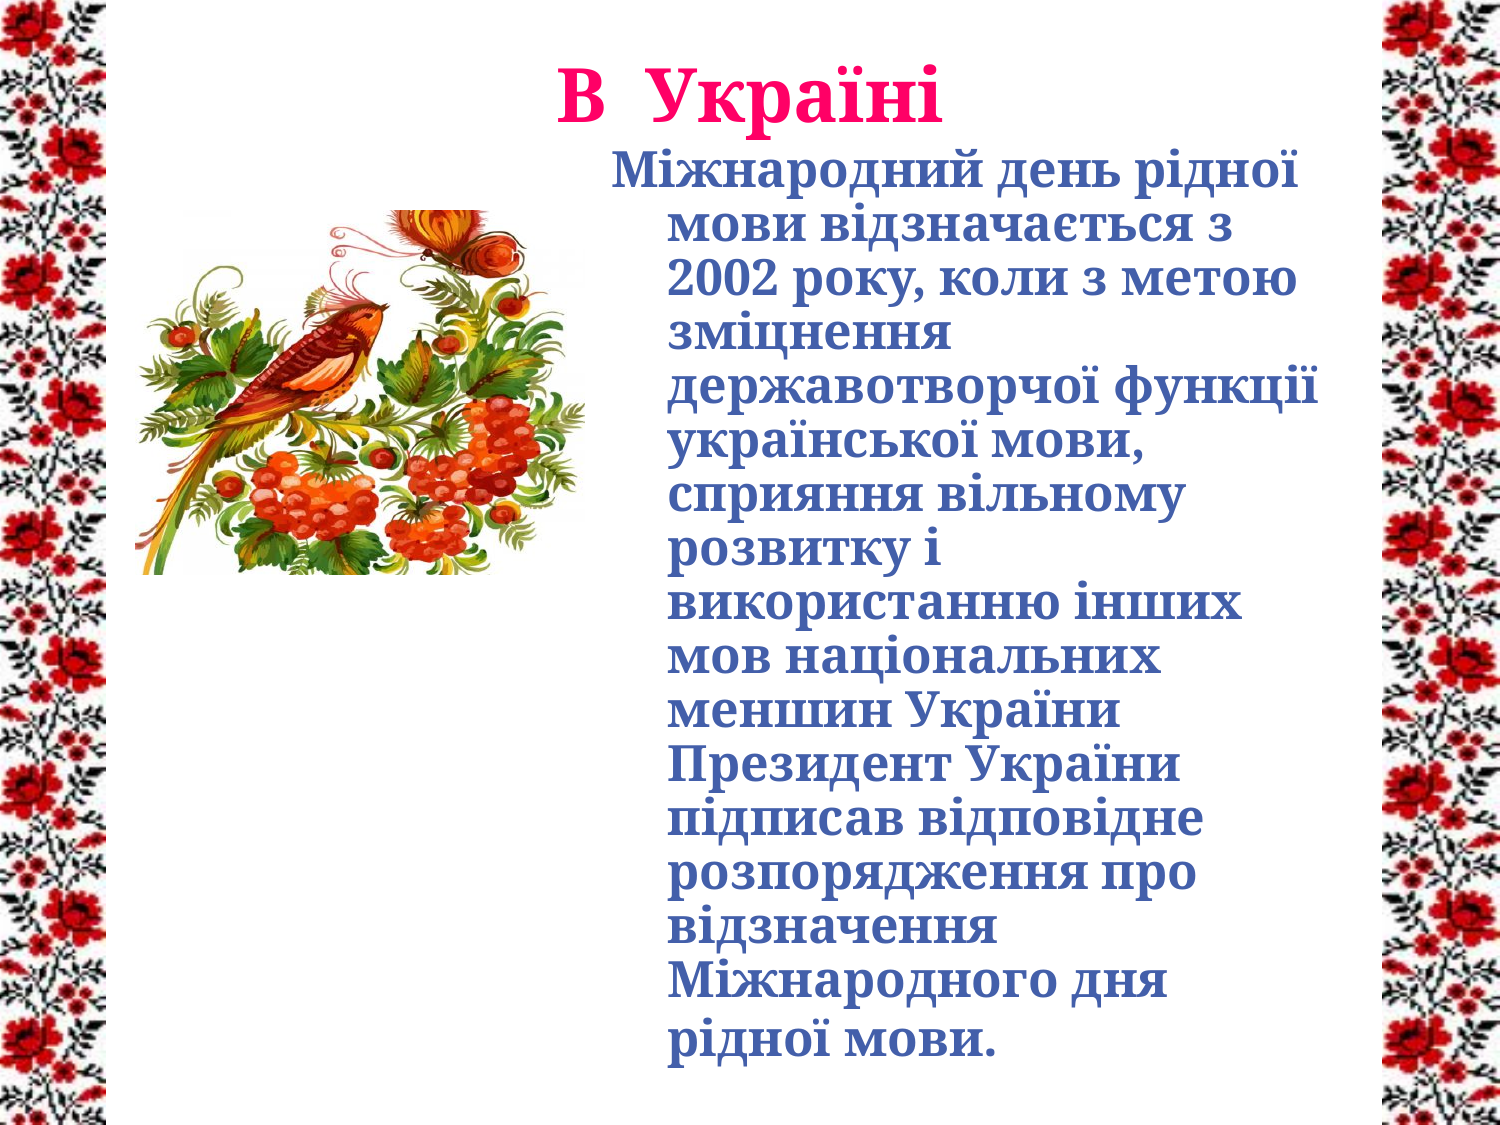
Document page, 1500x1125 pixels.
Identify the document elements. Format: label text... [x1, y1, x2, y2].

list Міжнародний день рідної мови відзначається з 2002 року, коли з метою зміцнення державотворчої функції української мови, сприяння вільному розвитку і використанню інших мов національних меншин України Президент України підписав відповідне розпорядження про відзначення Міжнародного дня рідної мови. [596, 136, 1348, 1079]
picture [135, 210, 585, 575]
title В Україні [110, 44, 1377, 141]
picture [0, 0, 106, 1125]
picture [1382, 0, 1500, 1125]
